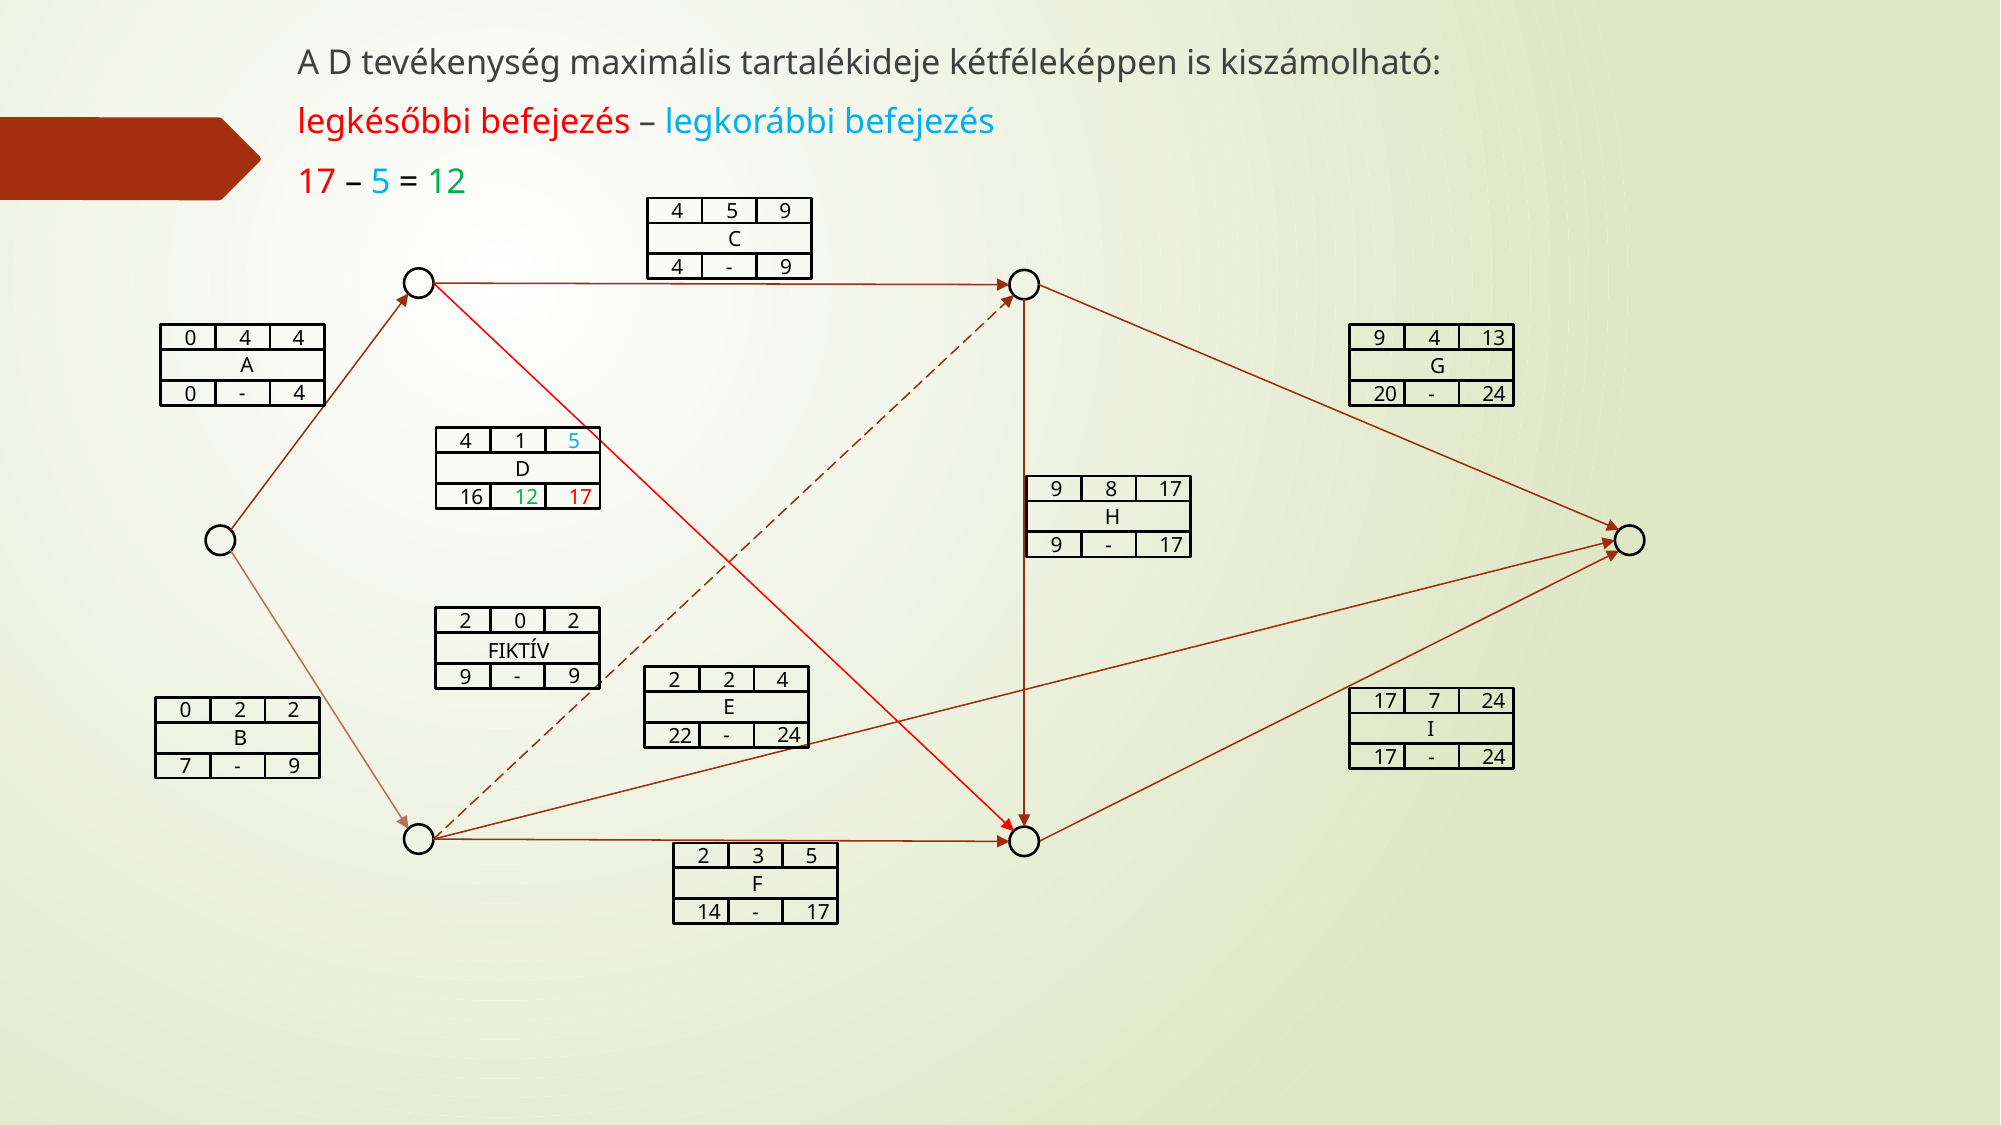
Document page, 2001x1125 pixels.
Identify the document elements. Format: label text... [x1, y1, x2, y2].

text_box A D tevékenység maximális tartalékideje kétféleképpen is kiszámolható: legkésőbbi befejezés – legkorábbi befejezés 17 – 5 = 12 [282, 32, 1745, 209]
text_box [1026, 468, 1199, 566]
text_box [433, 282, 1015, 832]
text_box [1018, 539, 1616, 840]
text_box [402, 266, 435, 300]
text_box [644, 658, 817, 756]
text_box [160, 316, 325, 414]
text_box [1349, 316, 1522, 414]
text_box [204, 524, 237, 557]
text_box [435, 419, 608, 517]
text_box [402, 823, 432, 856]
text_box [1349, 679, 1522, 777]
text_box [435, 599, 600, 697]
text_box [155, 689, 320, 787]
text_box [673, 834, 845, 932]
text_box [647, 189, 812, 287]
text_box [1010, 848, 1038, 858]
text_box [230, 293, 409, 530]
text_box [1613, 524, 1646, 557]
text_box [1038, 284, 1620, 530]
text_box [1008, 268, 1041, 301]
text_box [230, 550, 409, 829]
